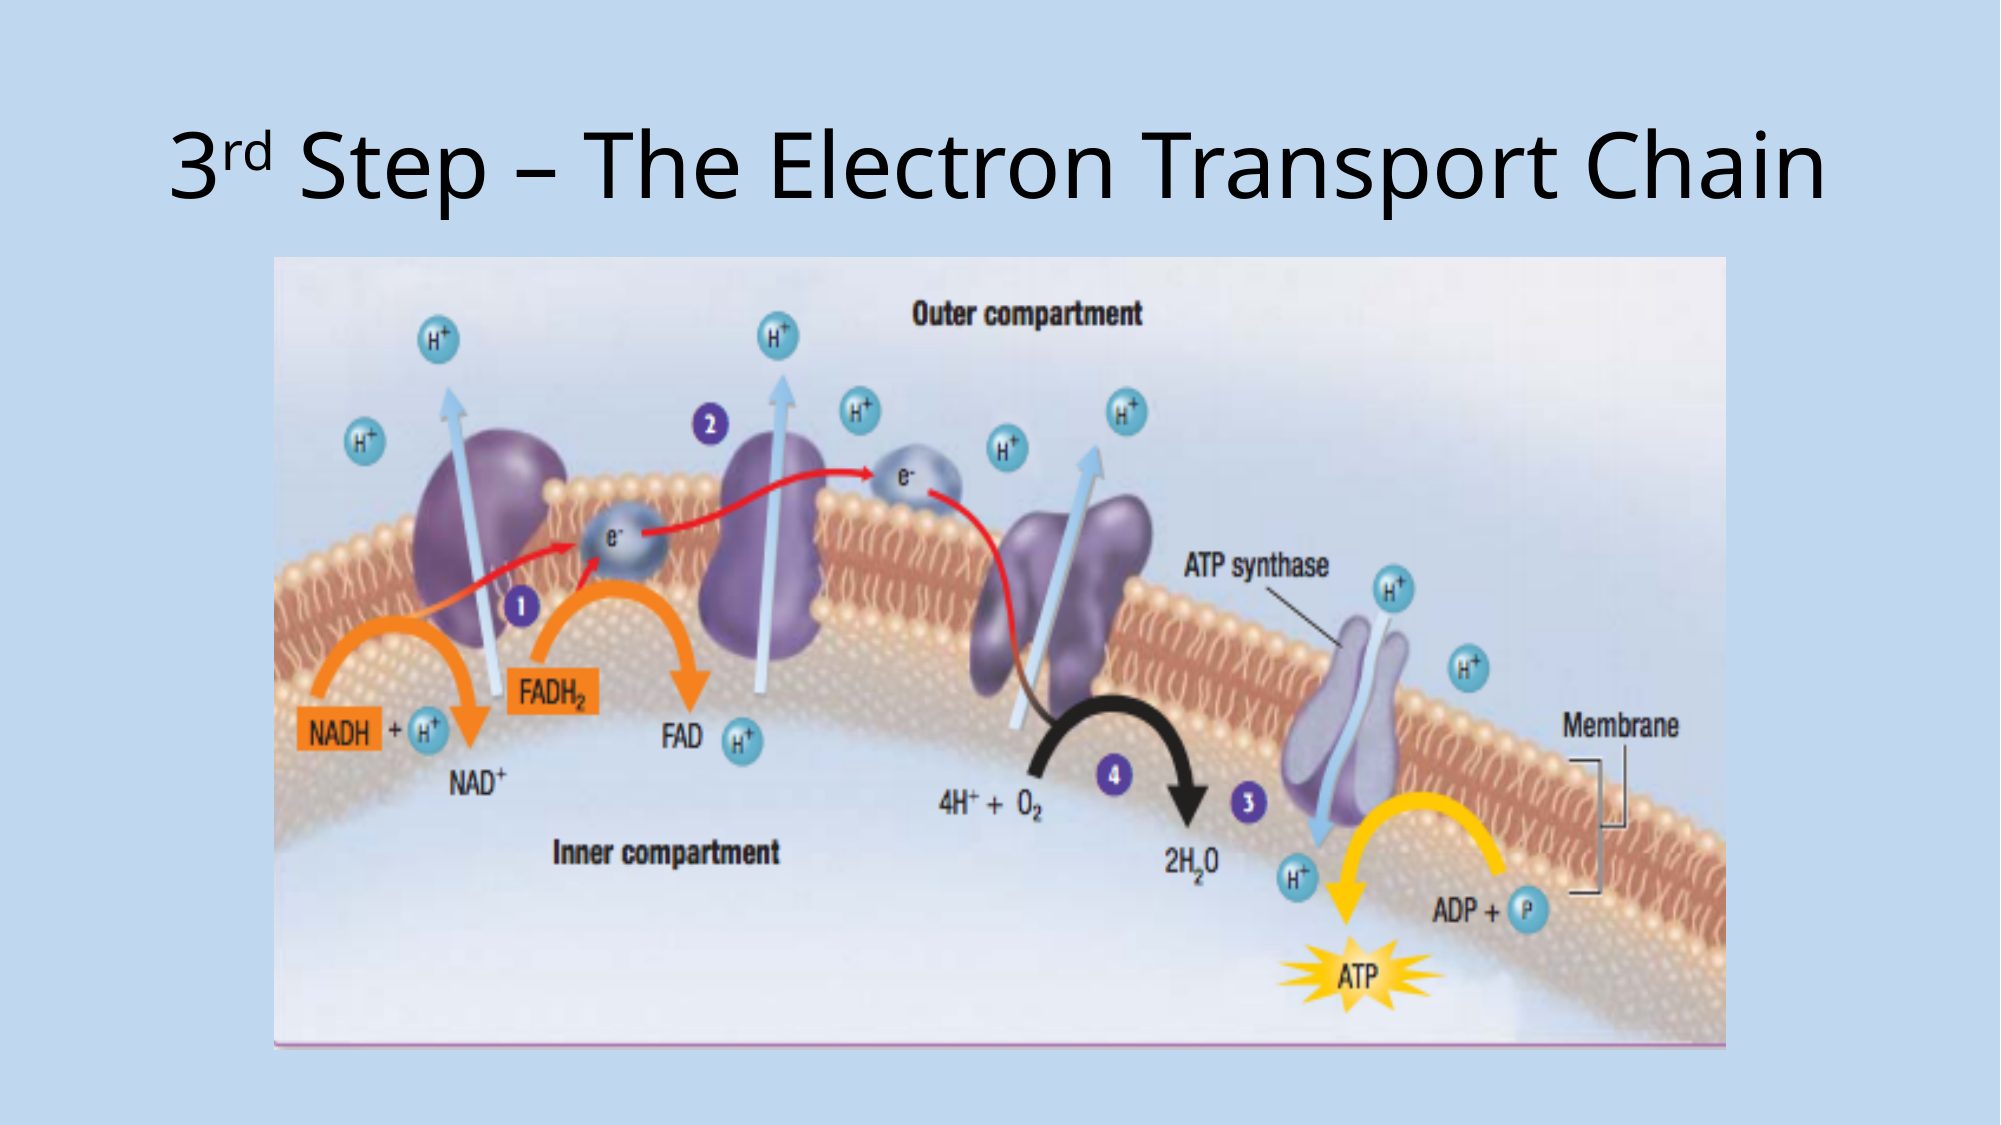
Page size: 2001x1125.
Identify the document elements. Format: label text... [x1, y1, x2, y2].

picture [274, 257, 1726, 1050]
title 3rd Step – The Electron Transport Chain [137, 59, 1863, 278]
